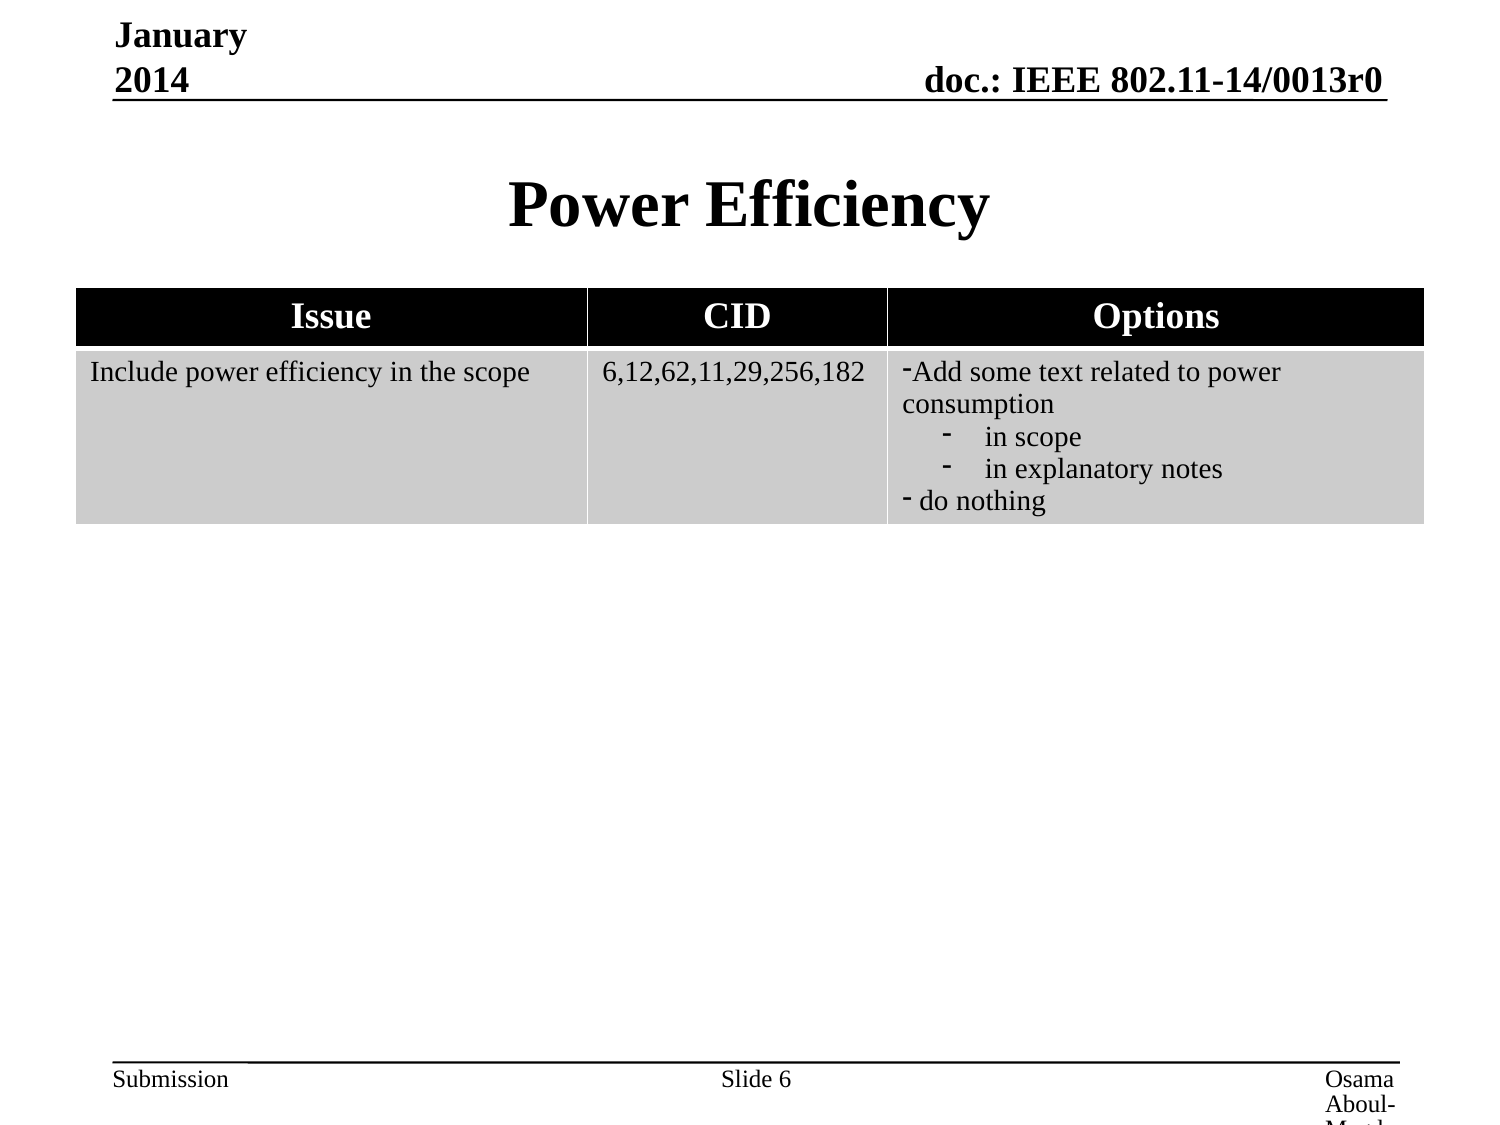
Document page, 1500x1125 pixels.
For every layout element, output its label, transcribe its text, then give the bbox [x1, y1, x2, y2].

table_header CID [588, 288, 887, 346]
table_header Issue [76, 288, 587, 346]
table_header Options [888, 288, 1424, 346]
footer Osama Aboul-Magd, Huawei Technologies [1324, 1061, 1402, 1093]
table_cell Include power efficiency in the scope [76, 351, 587, 524]
table_cell 6,12,62,11,29,256,182 [588, 351, 887, 524]
slide_number Slide 6 [712, 1061, 800, 1093]
table_cell Add some text related to power consumption in scope in explanatory notes do nothing [888, 351, 1424, 524]
title Power Efficiency [112, 112, 1388, 287]
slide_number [114, 54, 290, 101]
